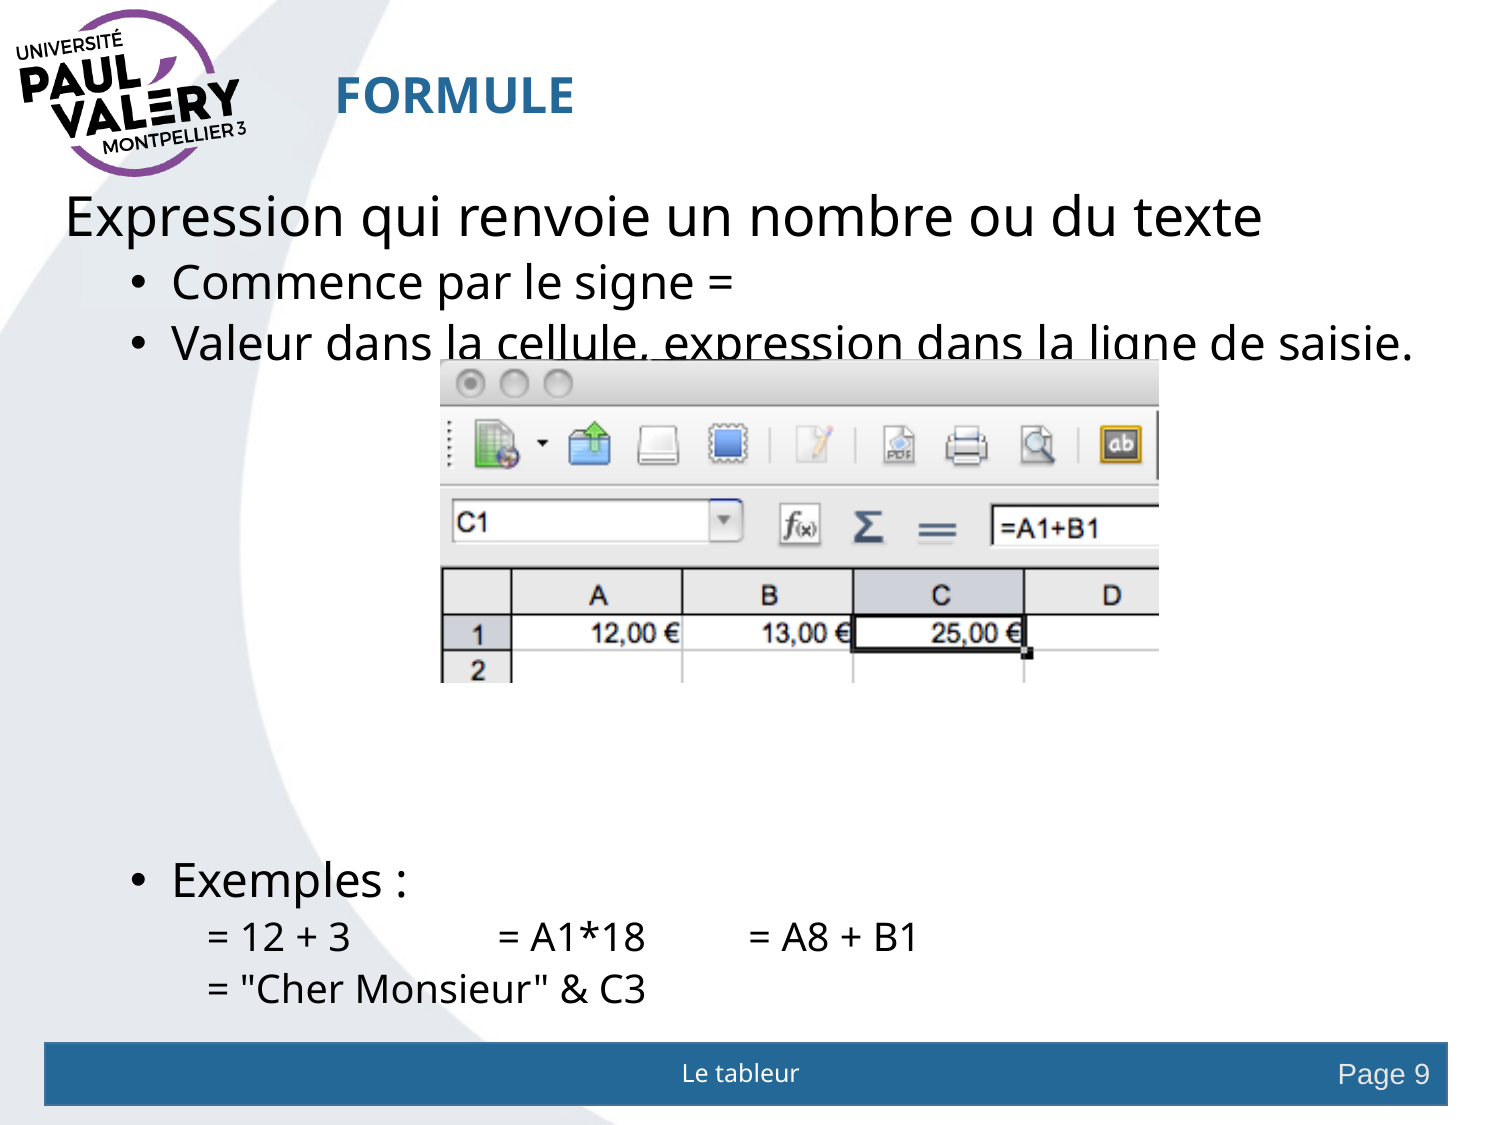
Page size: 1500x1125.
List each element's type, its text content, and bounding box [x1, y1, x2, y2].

list Expression qui renvoie un nombre ou du texte Commence par le signe = Valeur dans la cellule, expression dans la ligne de saisie. Exemples : = 12 + 3 = A1*18 = A8 + B1 = "Cher Monsieur" & C3 [49, 181, 1446, 1029]
footer Le tableur [478, 1042, 1004, 1103]
title Formule [319, 28, 1446, 168]
slide_number Page 9 [1107, 1042, 1446, 1103]
picture [0, 0, 1500, 1125]
